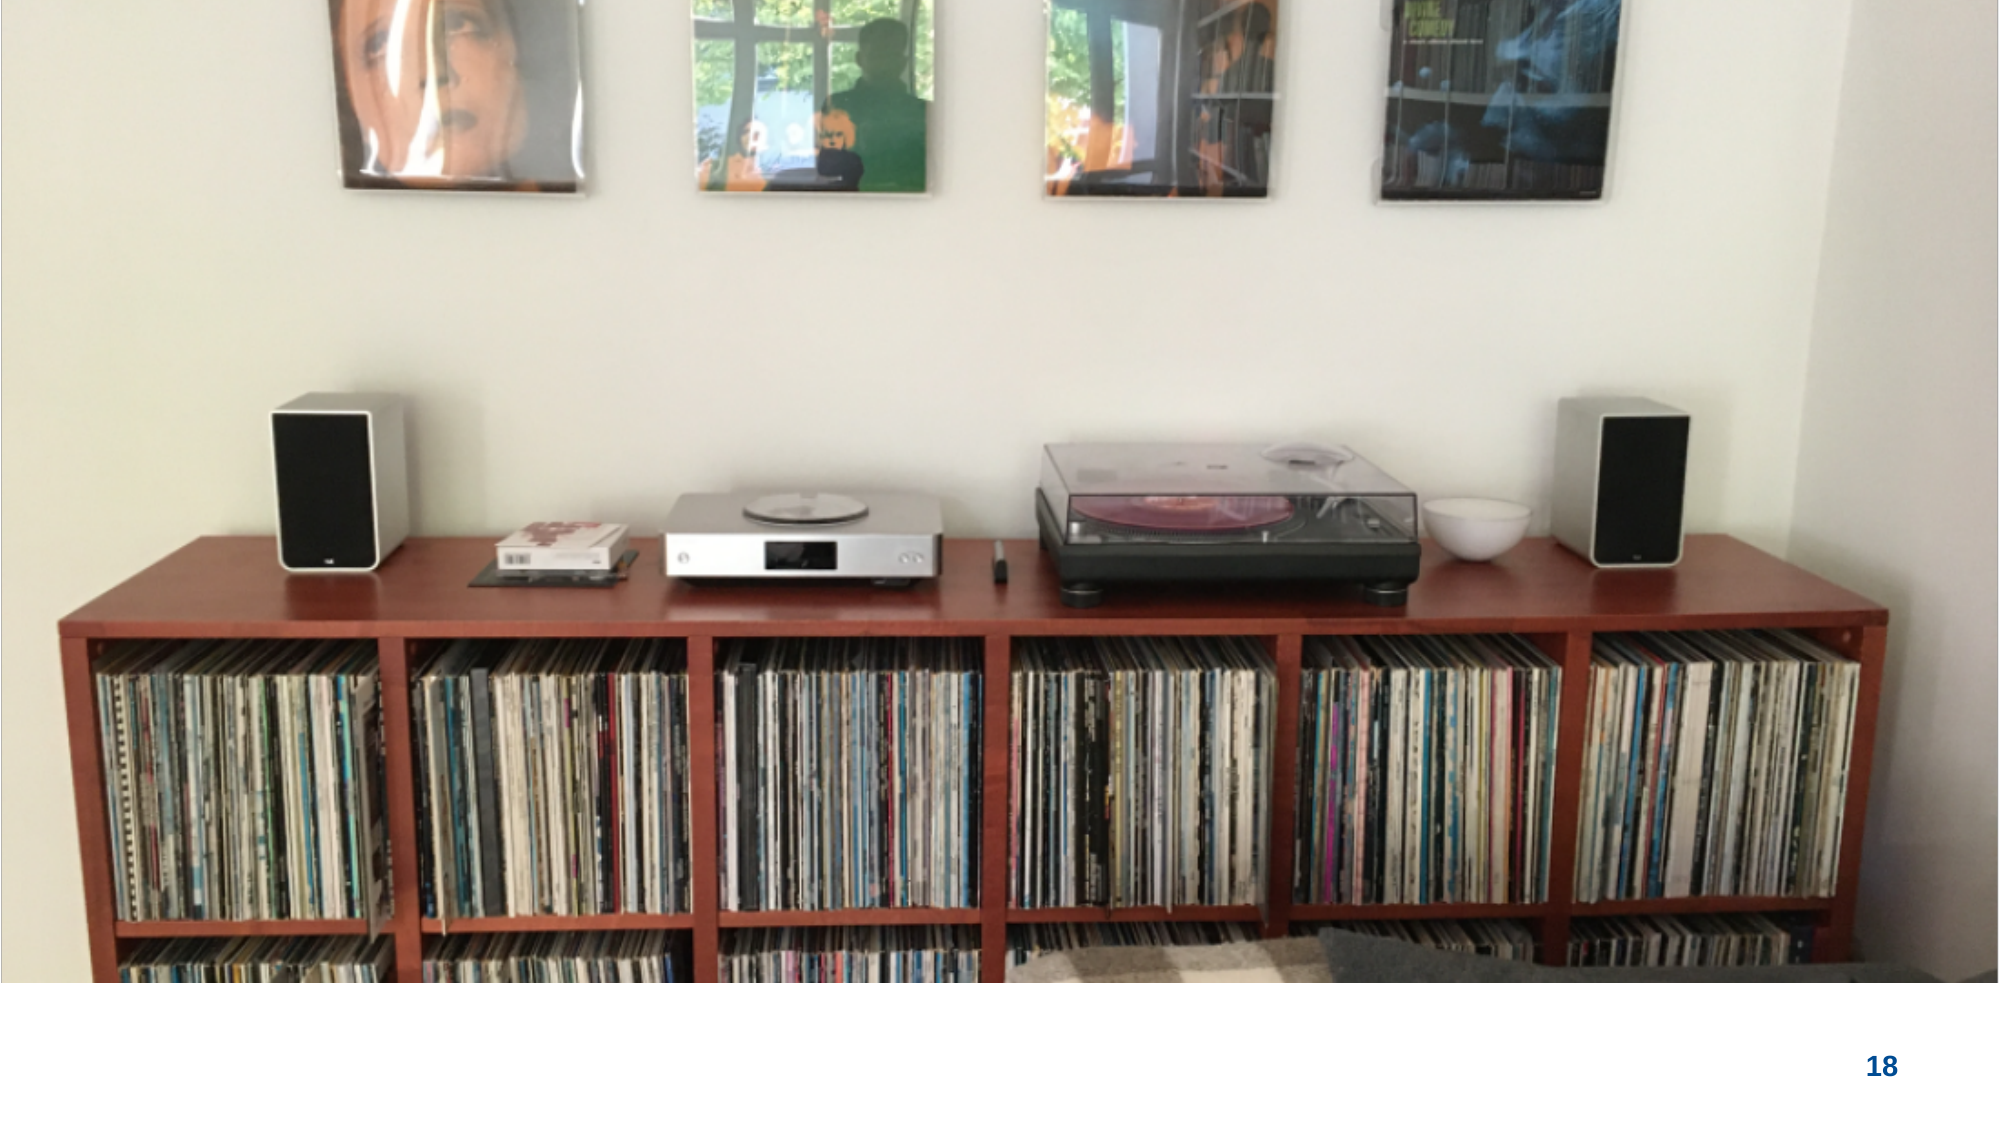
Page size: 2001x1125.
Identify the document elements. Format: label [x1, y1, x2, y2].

picture [0, 0, 2000, 983]
